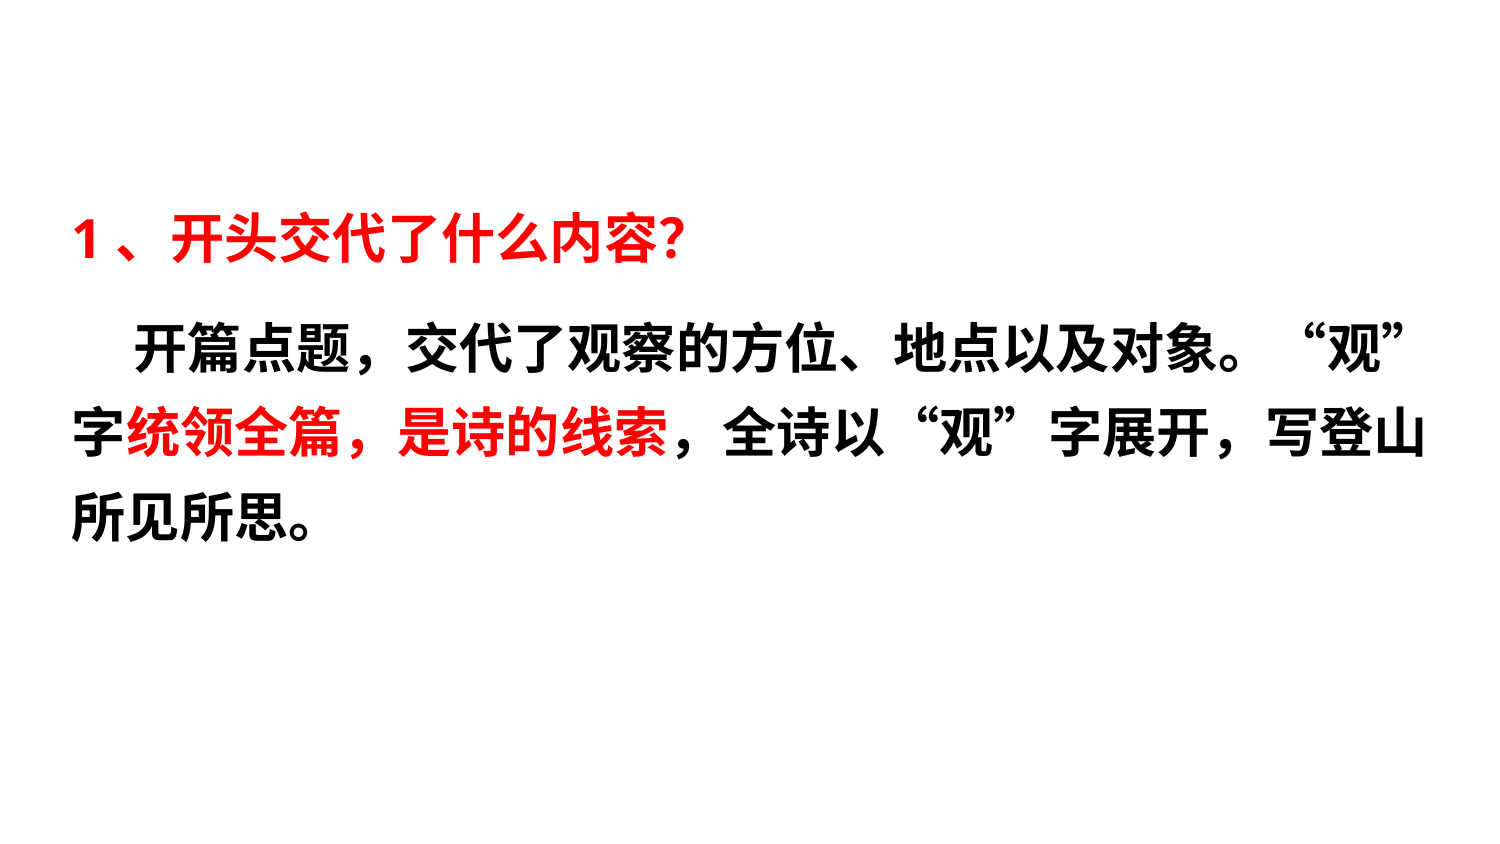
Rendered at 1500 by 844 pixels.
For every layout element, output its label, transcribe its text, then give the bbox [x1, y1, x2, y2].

text_box 1、开头交代了什么内容？ 开篇点题，交代了观察的方位、地点以及对象。“观”字统领全篇，是诗的线索，全诗以“观”字展开，写登山所见所思。 [56, 177, 1469, 556]
